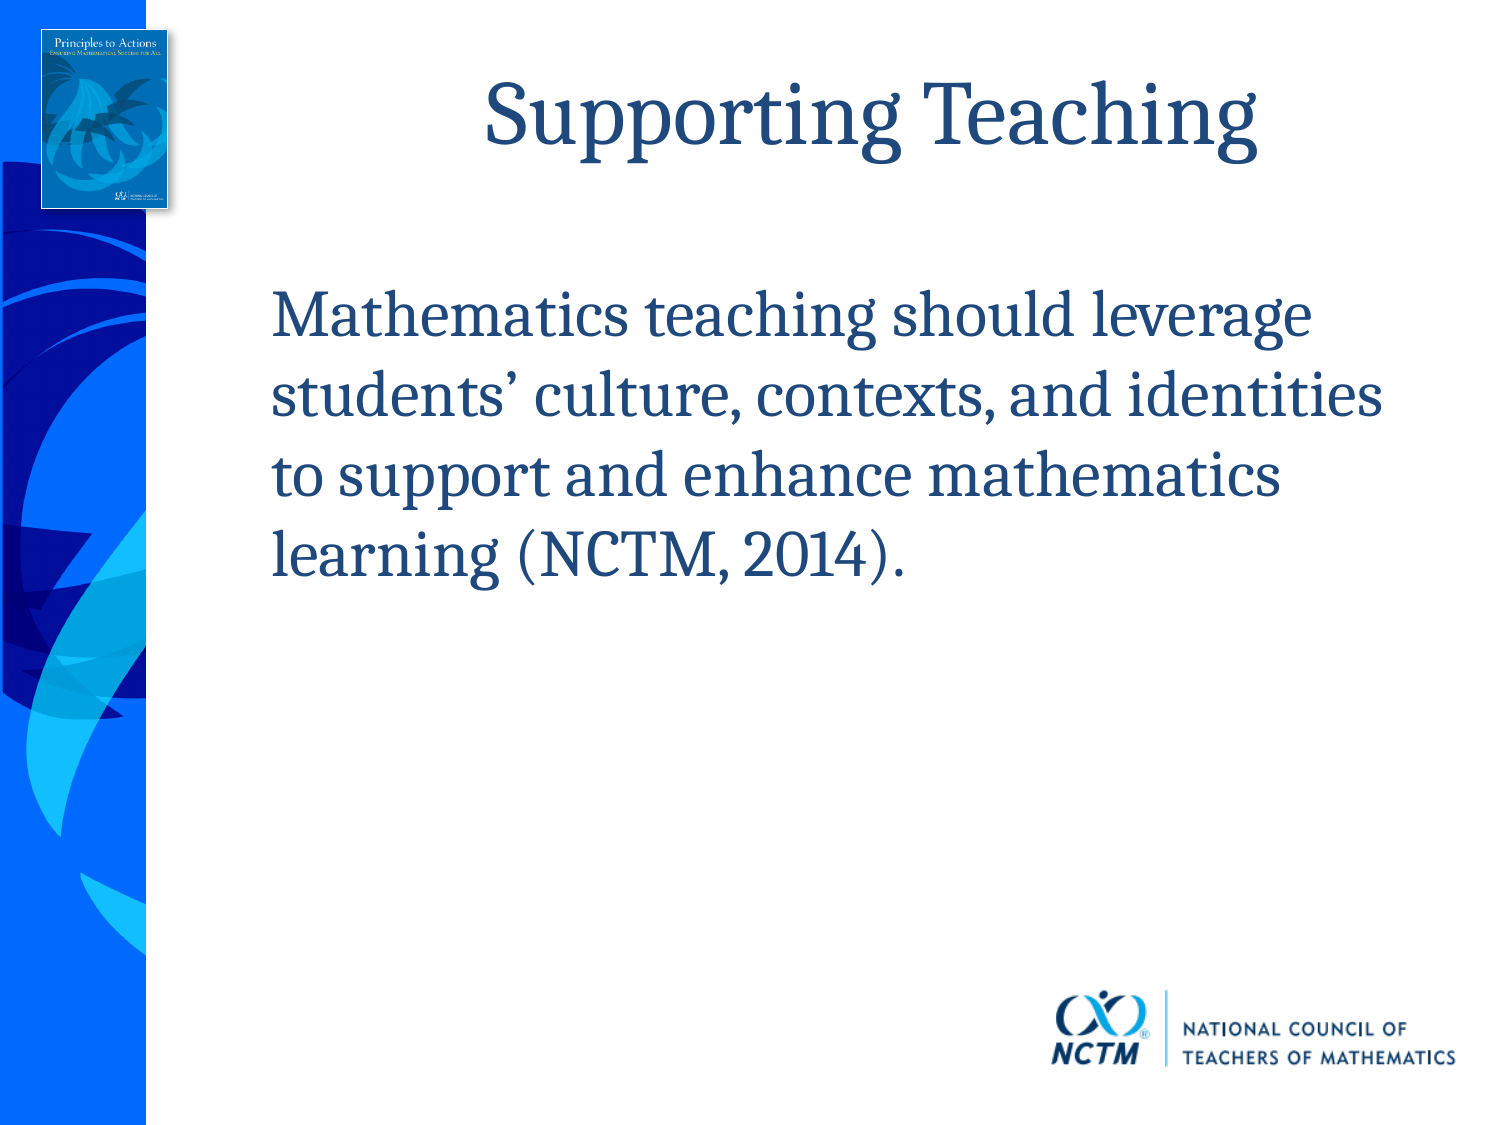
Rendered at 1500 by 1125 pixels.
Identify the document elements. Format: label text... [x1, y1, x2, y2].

picture [0, 0, 146, 1125]
title Supporting Teaching [200, 45, 1425, 233]
picture [42, 30, 167, 208]
list Mathematics teaching should leverage students’ culture, contexts, and identities to support and enhance mathematics learning (NCTM, 2014). [200, 262, 1425, 963]
